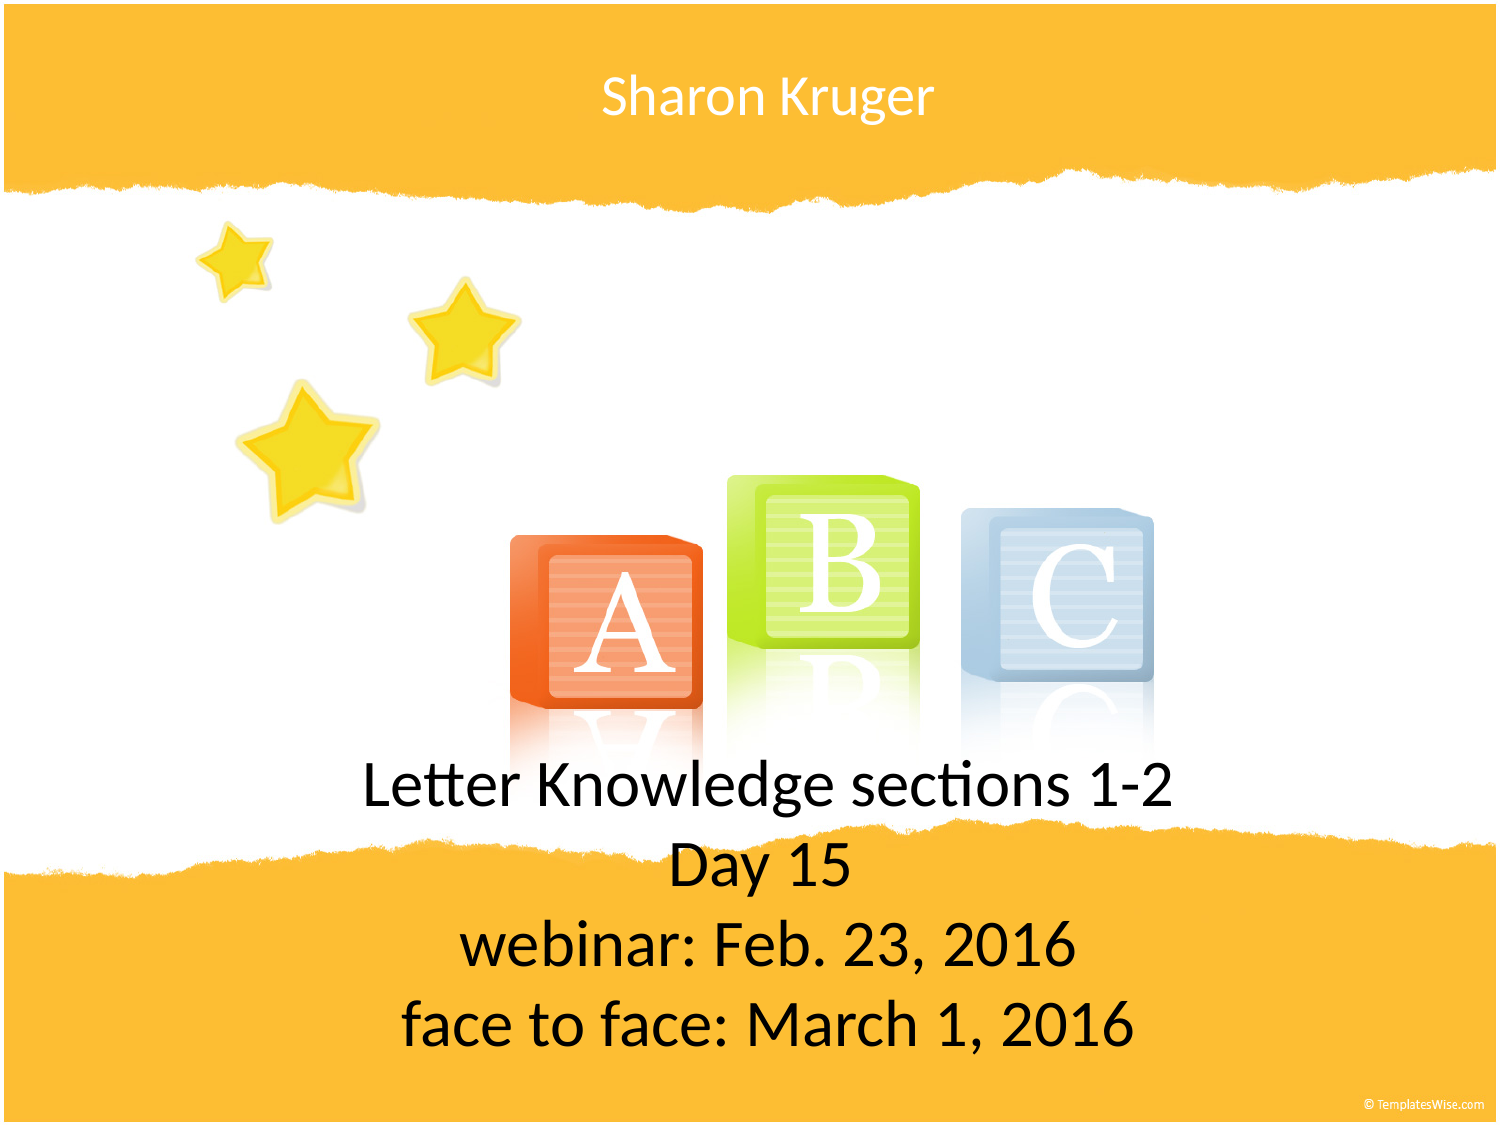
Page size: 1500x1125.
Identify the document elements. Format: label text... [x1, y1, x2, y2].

subtitle Sharon Kruger [243, 50, 1294, 151]
picture [0, 0, 1500, 1125]
title Letter Knowledge sections 1-2 Day 15 webinar: Feb. 23, 2016 face to face: March 1, 2016 [112, 699, 1425, 1100]
